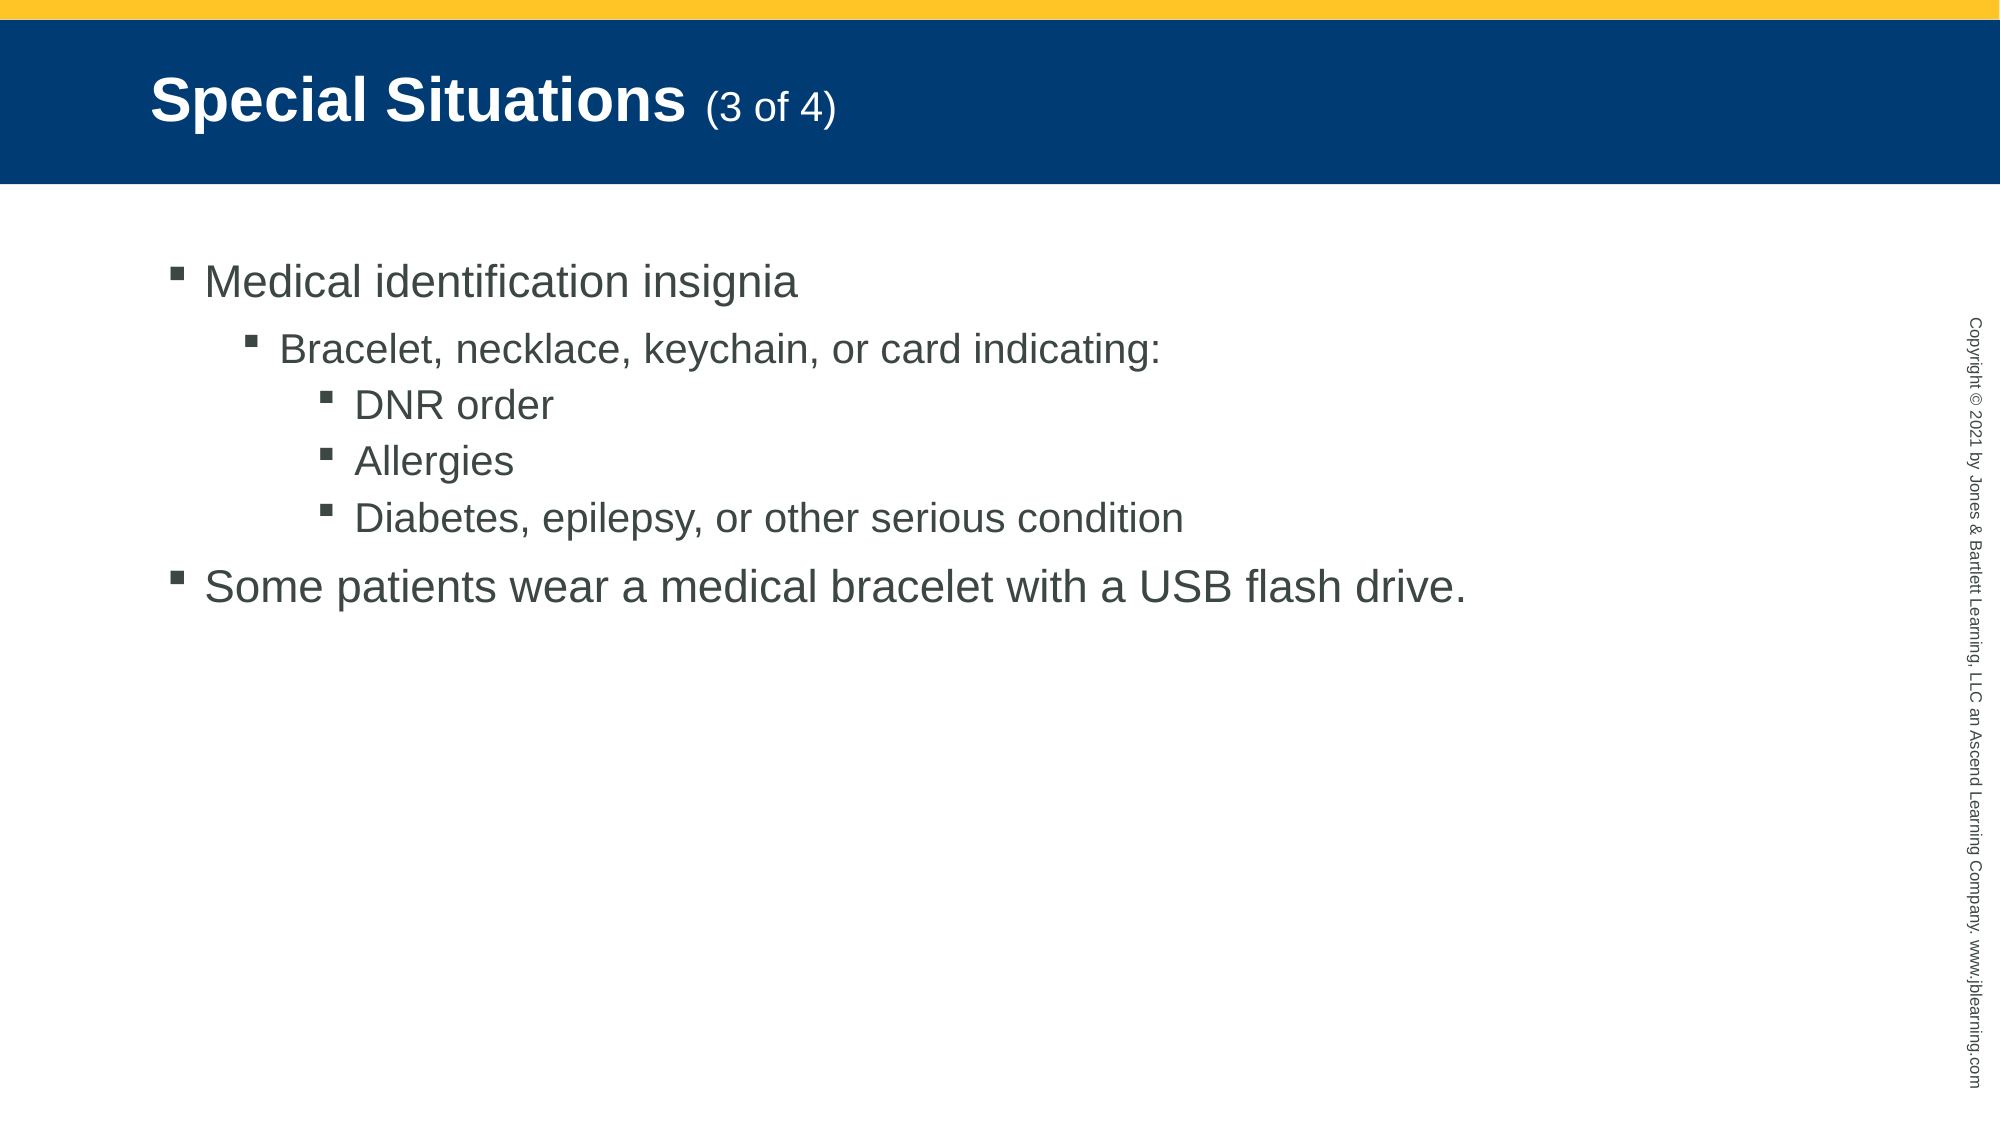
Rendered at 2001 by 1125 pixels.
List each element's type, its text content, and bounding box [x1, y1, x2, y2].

list Medical identification insignia Bracelet, necklace, keychain, or card indicating: DNR order Allergies Diabetes, epilepsy, or other serious condition Some patients wear a medical bracelet with a USB flash drive. [151, 244, 1840, 1016]
title Special Situations (3 of 4) [0, 19, 2000, 185]
